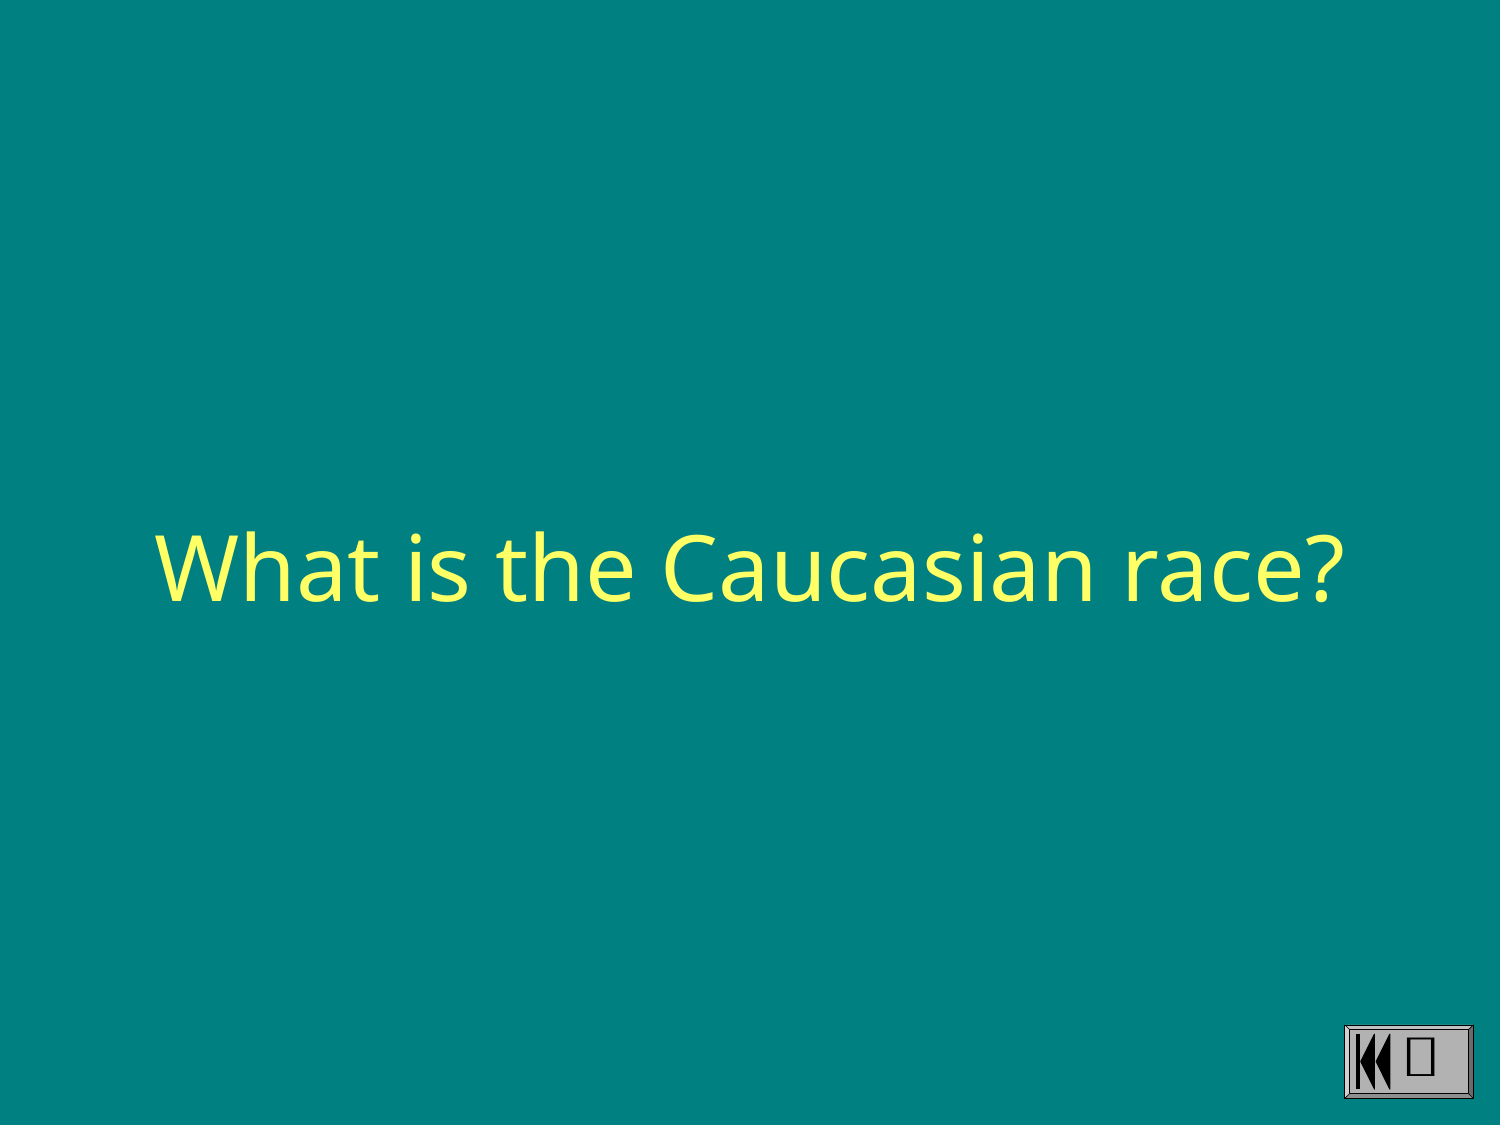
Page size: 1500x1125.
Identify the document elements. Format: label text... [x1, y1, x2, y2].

picture [1344, 1024, 1476, 1101]
title What is the Caucasian race? [112, 99, 1388, 1031]
